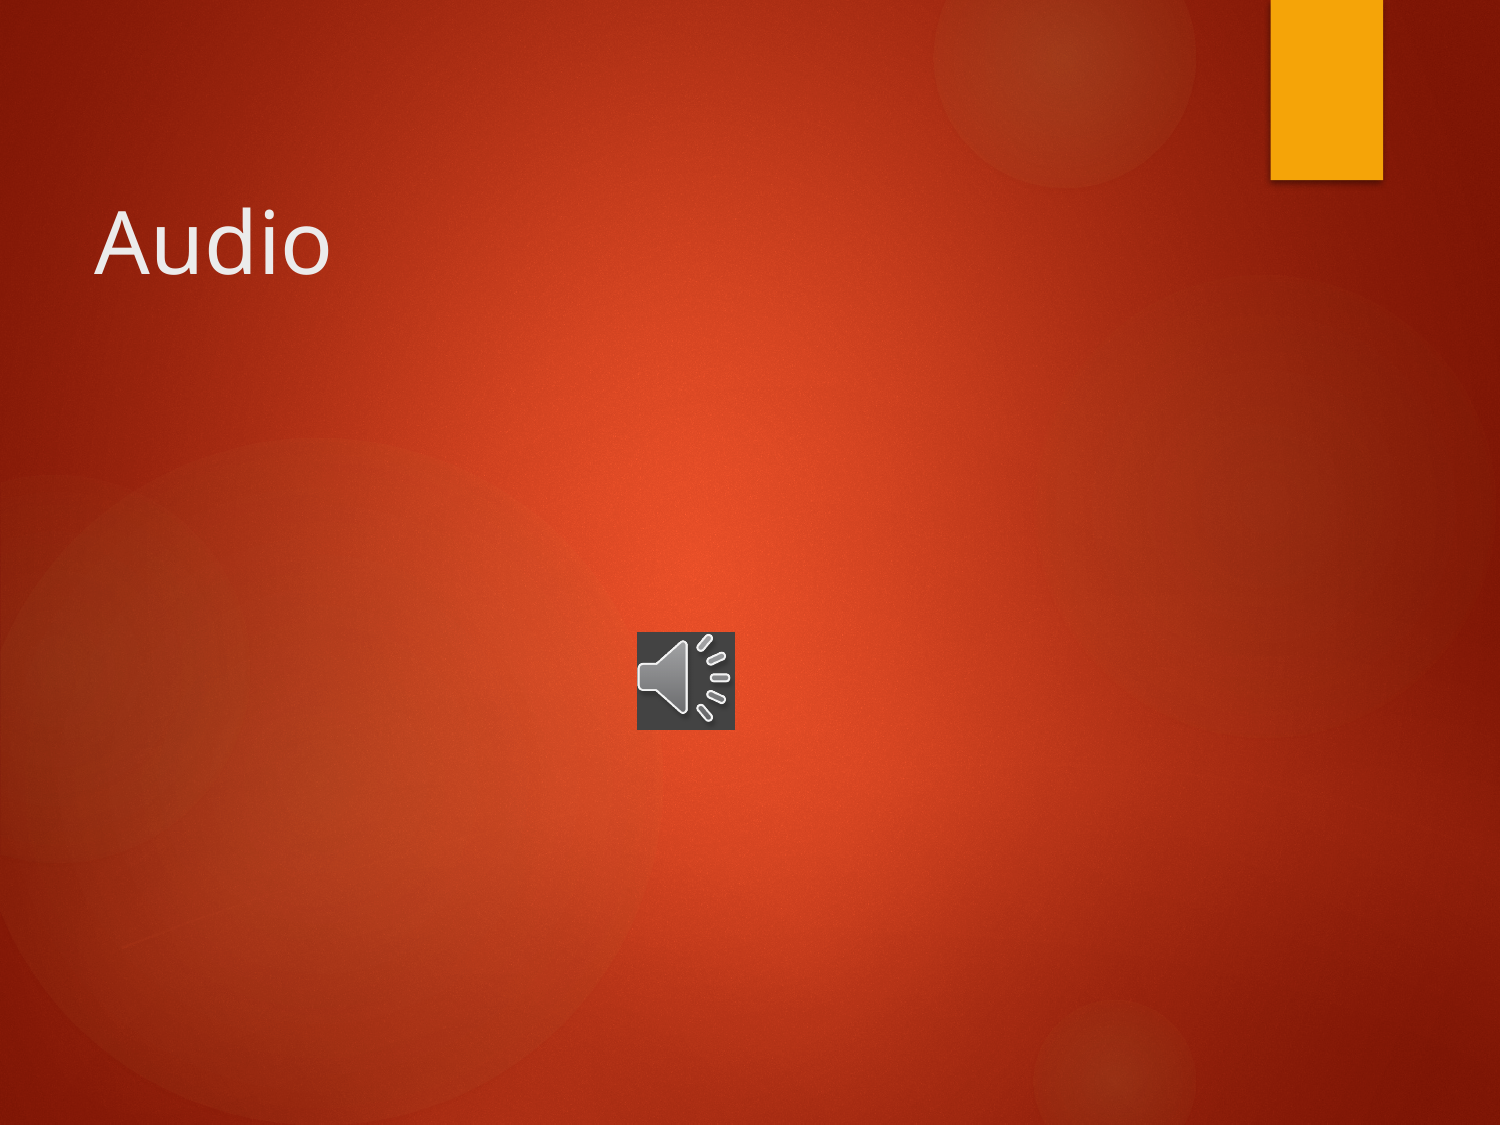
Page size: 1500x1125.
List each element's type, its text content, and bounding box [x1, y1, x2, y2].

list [635, 630, 737, 731]
title Audio [79, 74, 1237, 304]
